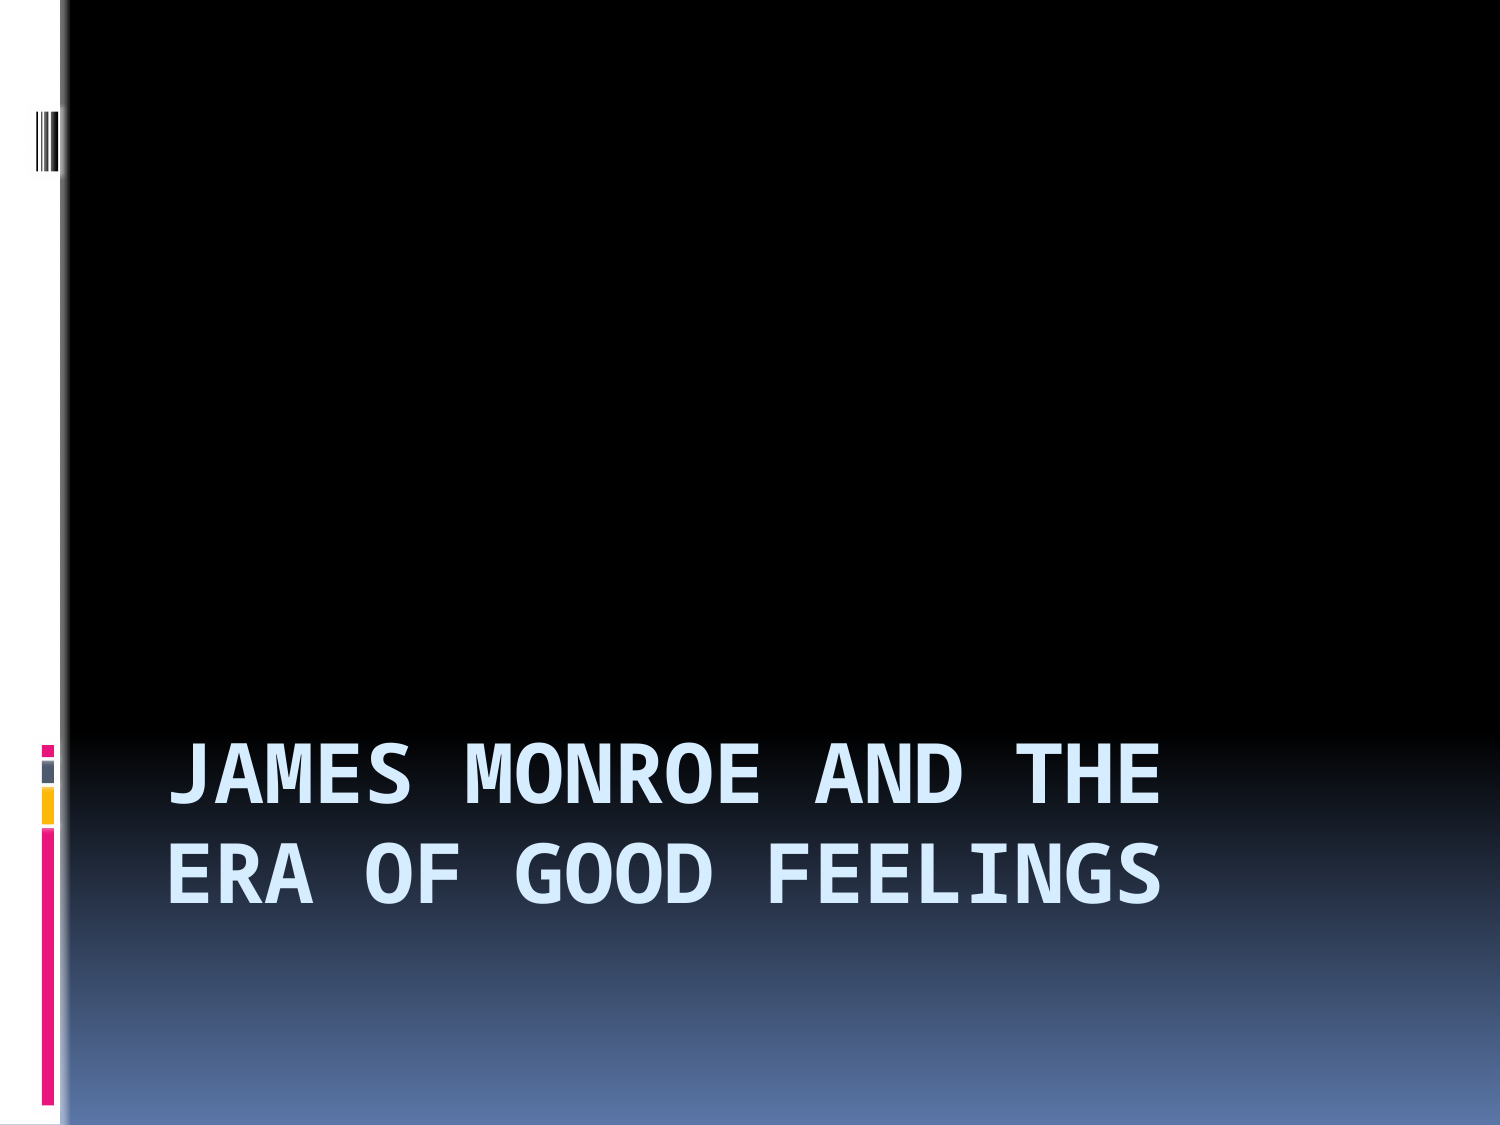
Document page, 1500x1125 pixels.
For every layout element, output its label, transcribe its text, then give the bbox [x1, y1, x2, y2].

title James Monroe and the Era of Good Feelings [150, 712, 1425, 1037]
